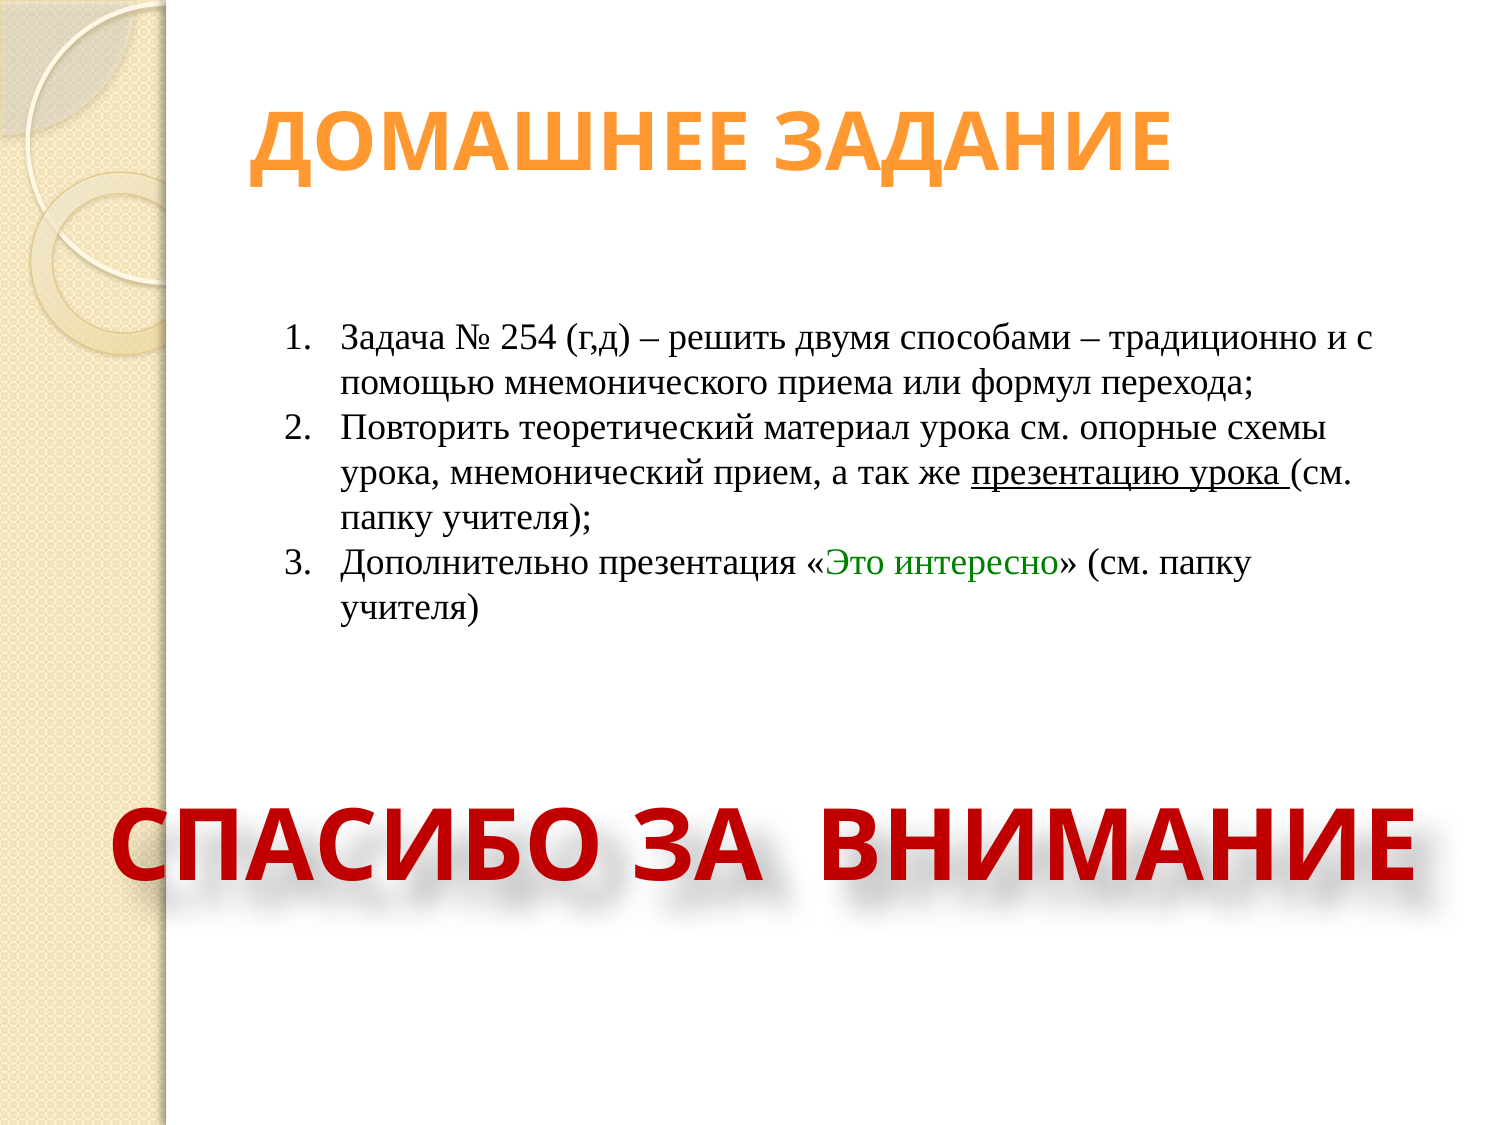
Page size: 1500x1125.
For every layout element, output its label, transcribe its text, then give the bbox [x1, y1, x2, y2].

text_box СПАСИБО ЗА ВНИМАНИЕ [70, 773, 1458, 909]
text_box Задача № 254 (г,д) – решить двумя способами – традиционно и с помощью мнемонического приема или формул перехода; Повторить теоретический материал урока см. опорные схемы урока, мнемонический прием, а так же презентацию урока (см. папку учителя); Дополнительно презентация «Это интересно» (см. папку учителя) [269, 304, 1395, 680]
title Домашнее задание [235, 45, 1243, 329]
